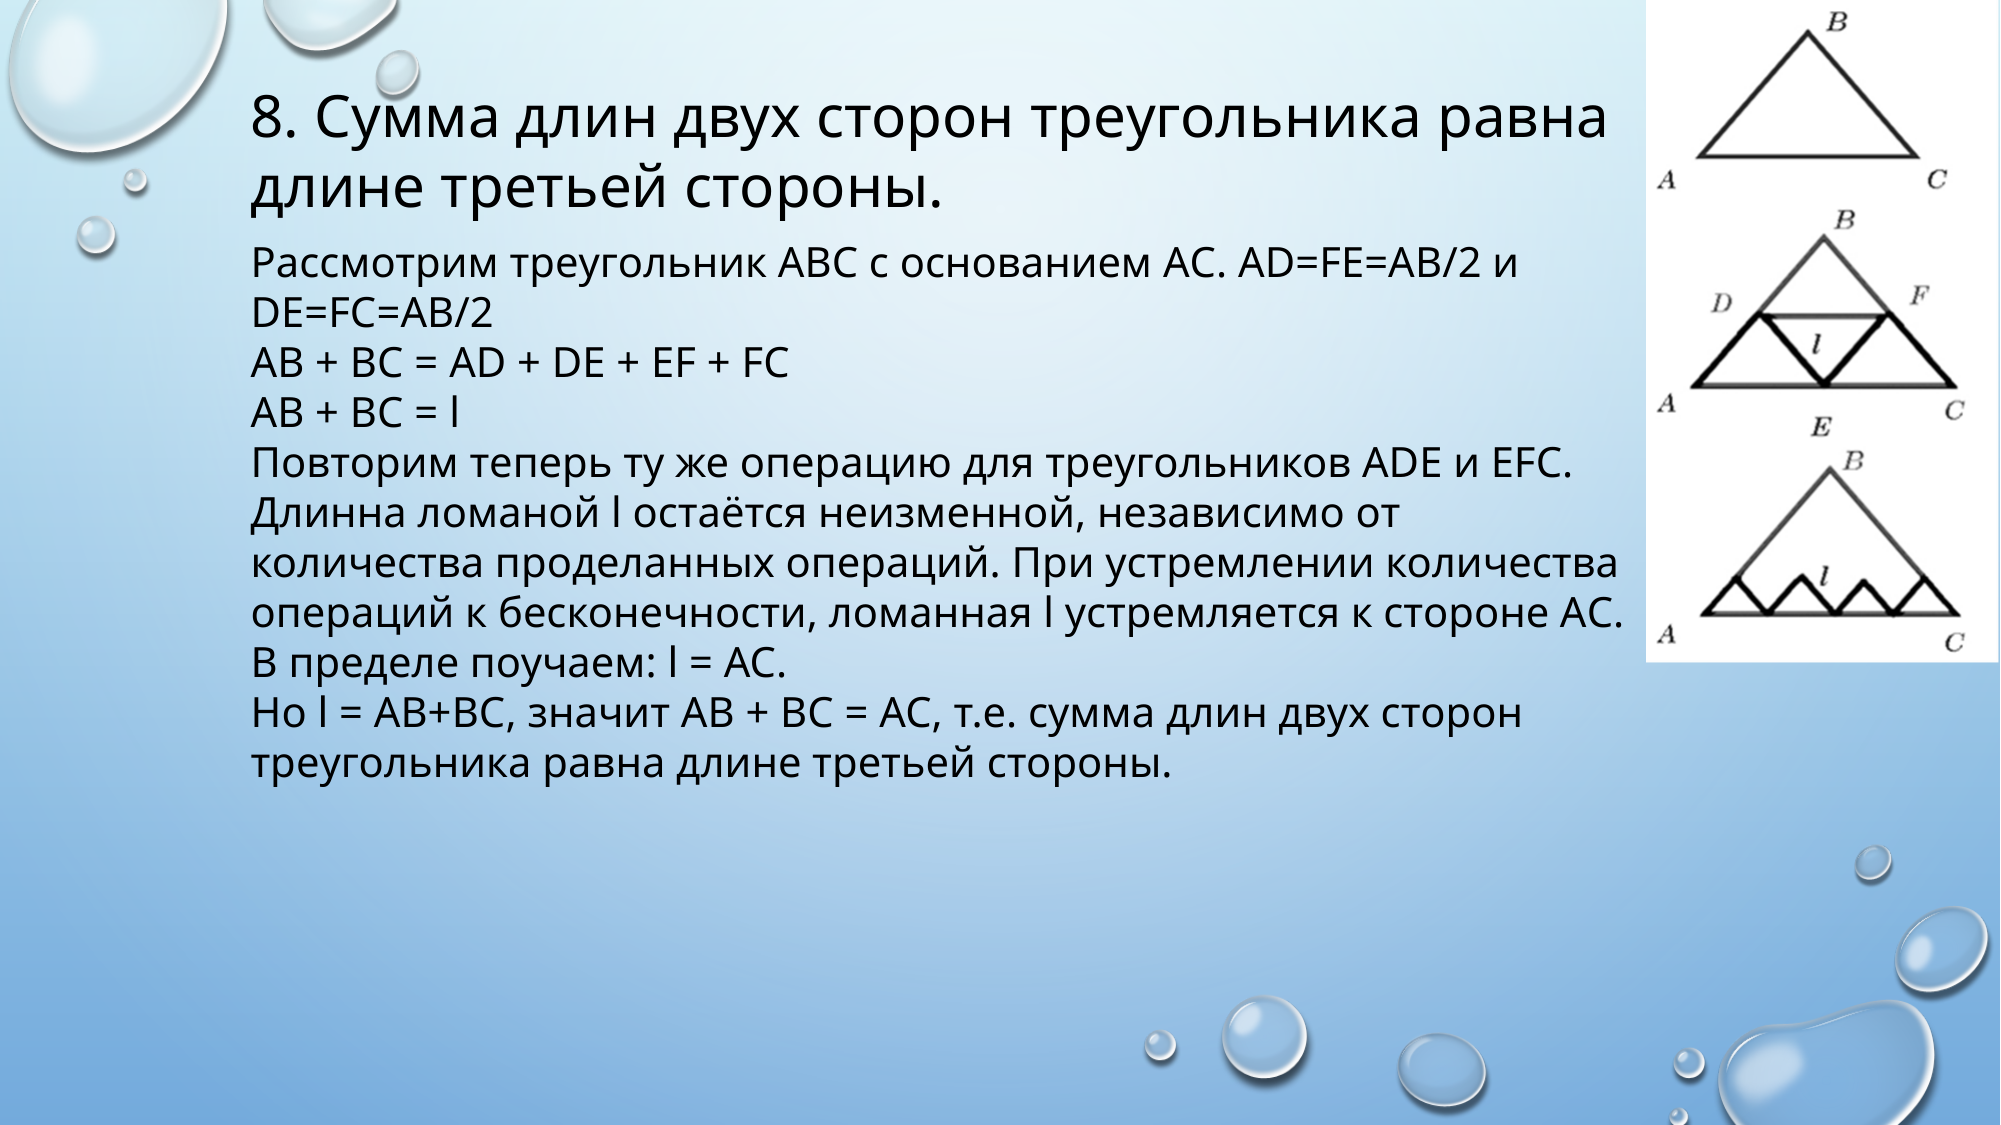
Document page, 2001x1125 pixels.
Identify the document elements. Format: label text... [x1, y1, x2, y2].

text_box 8. Сумма длин двух сторон треугольника равна длине третьей стороны. [235, 72, 1640, 227]
text_box Рассмотрим треугольник ABC с основанием АС. AD=FE=AB/2 и DE=FC=AВ/2 AB + ВC = AD + DE + EF + FC AB + BC = l Повторим теперь ту же операцию для треугольников ADE и EFC. Длинна ломаной l остаётся неизменной, независимо от количества проделанных операций. При устремлении количества операций к бесконечности, ломанная l устремляется к стороне AС. В пределе поучаем: l = AC. Но l = AB+BC, значит AB + BC = AC, т.е. сумма длин двух сторон треугольника равна длине третьей стороны. [235, 228, 1647, 794]
picture [0, 0, 2000, 1125]
